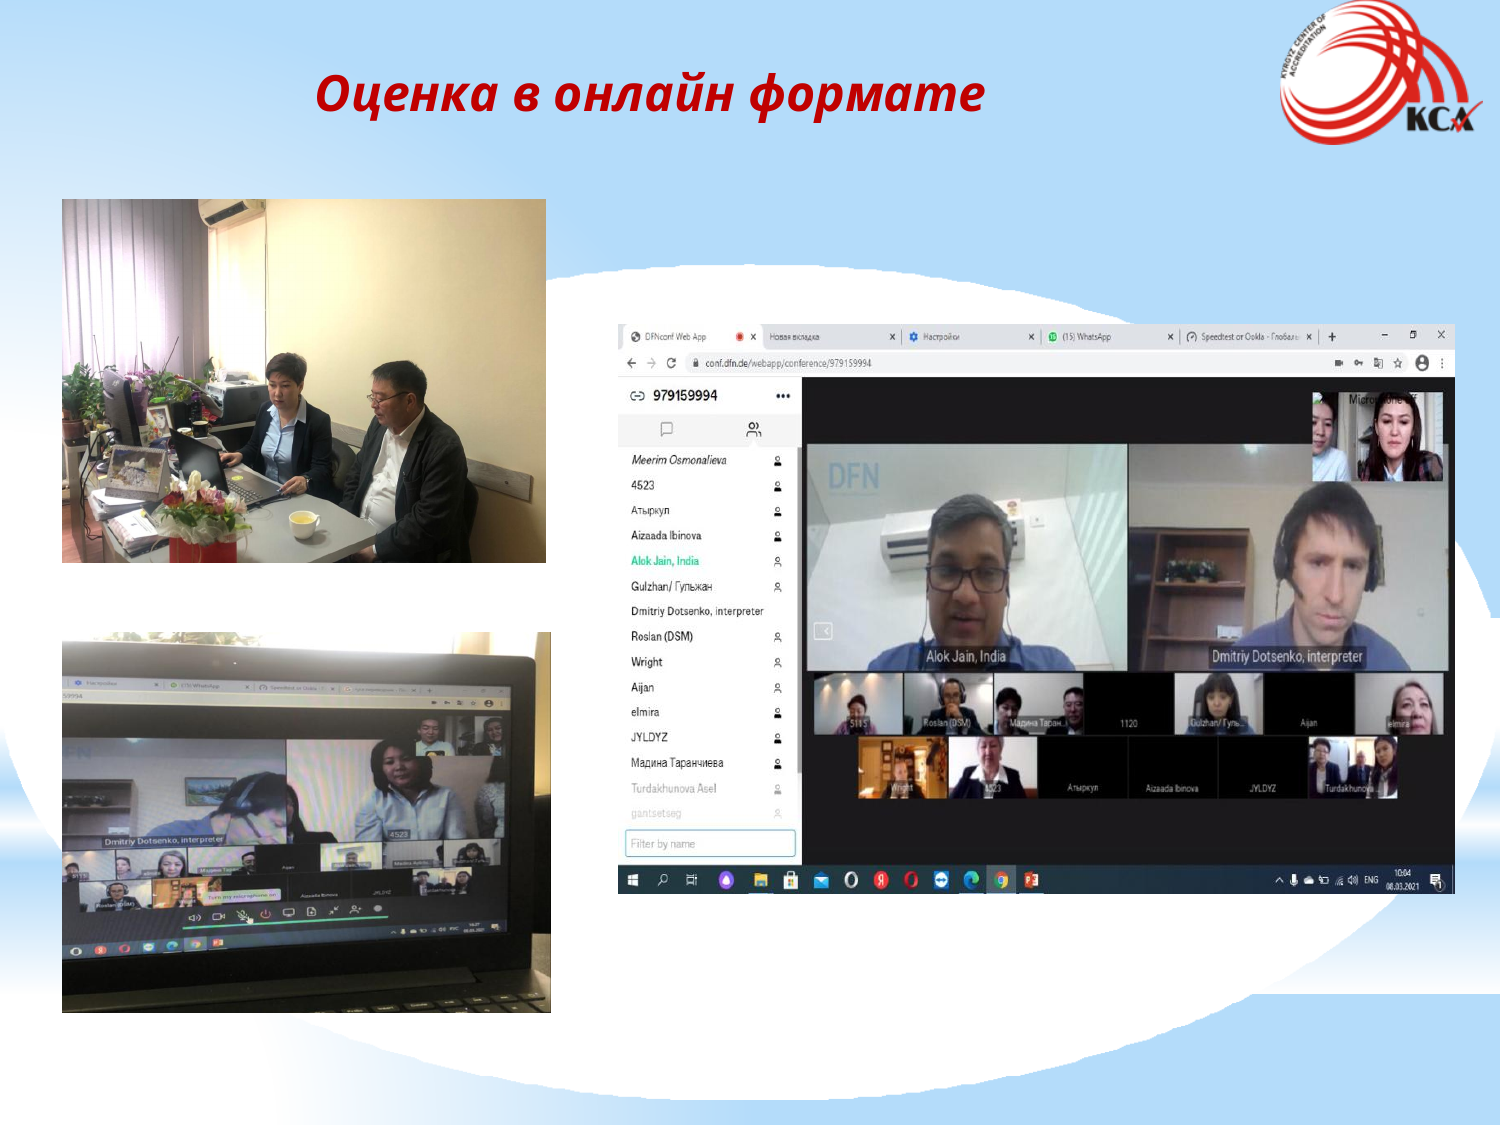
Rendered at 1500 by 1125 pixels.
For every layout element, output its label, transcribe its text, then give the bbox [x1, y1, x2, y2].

text_box Оценка в онлайн формате [119, 53, 1195, 129]
picture [0, 0, 1500, 1125]
